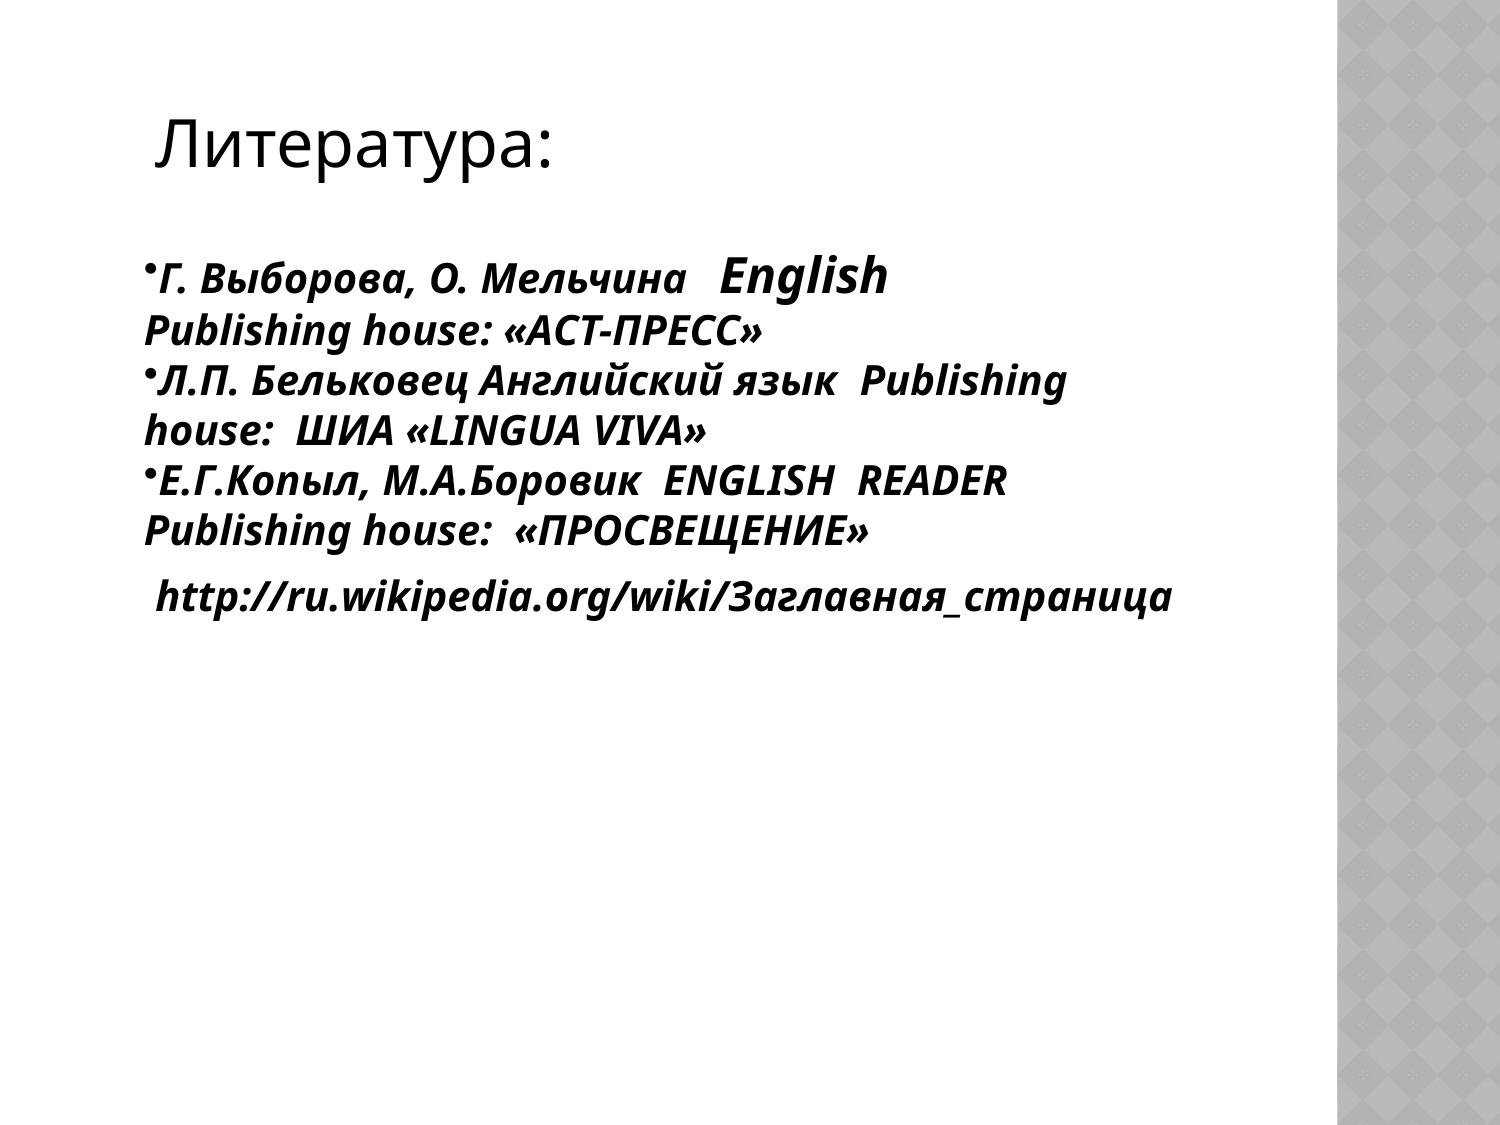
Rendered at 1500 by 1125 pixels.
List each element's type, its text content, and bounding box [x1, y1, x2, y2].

text_box Литература: [140, 93, 570, 189]
text_box Г. Выборова, О. Мельчина English Publishing house: «АСТ-ПРЕСС» Л.П. Бельковец Английский язык Publishing house: ШИА «LINGUA VIVA» Е.Г.Копыл, М.А.Боровик ENGLISH READER Publishing house: «ПРОСВЕЩЕНИЕ» [128, 236, 1137, 657]
text_box http://ru.wikipedia.org/wiki/Заглавная_страница [140, 562, 1336, 628]
